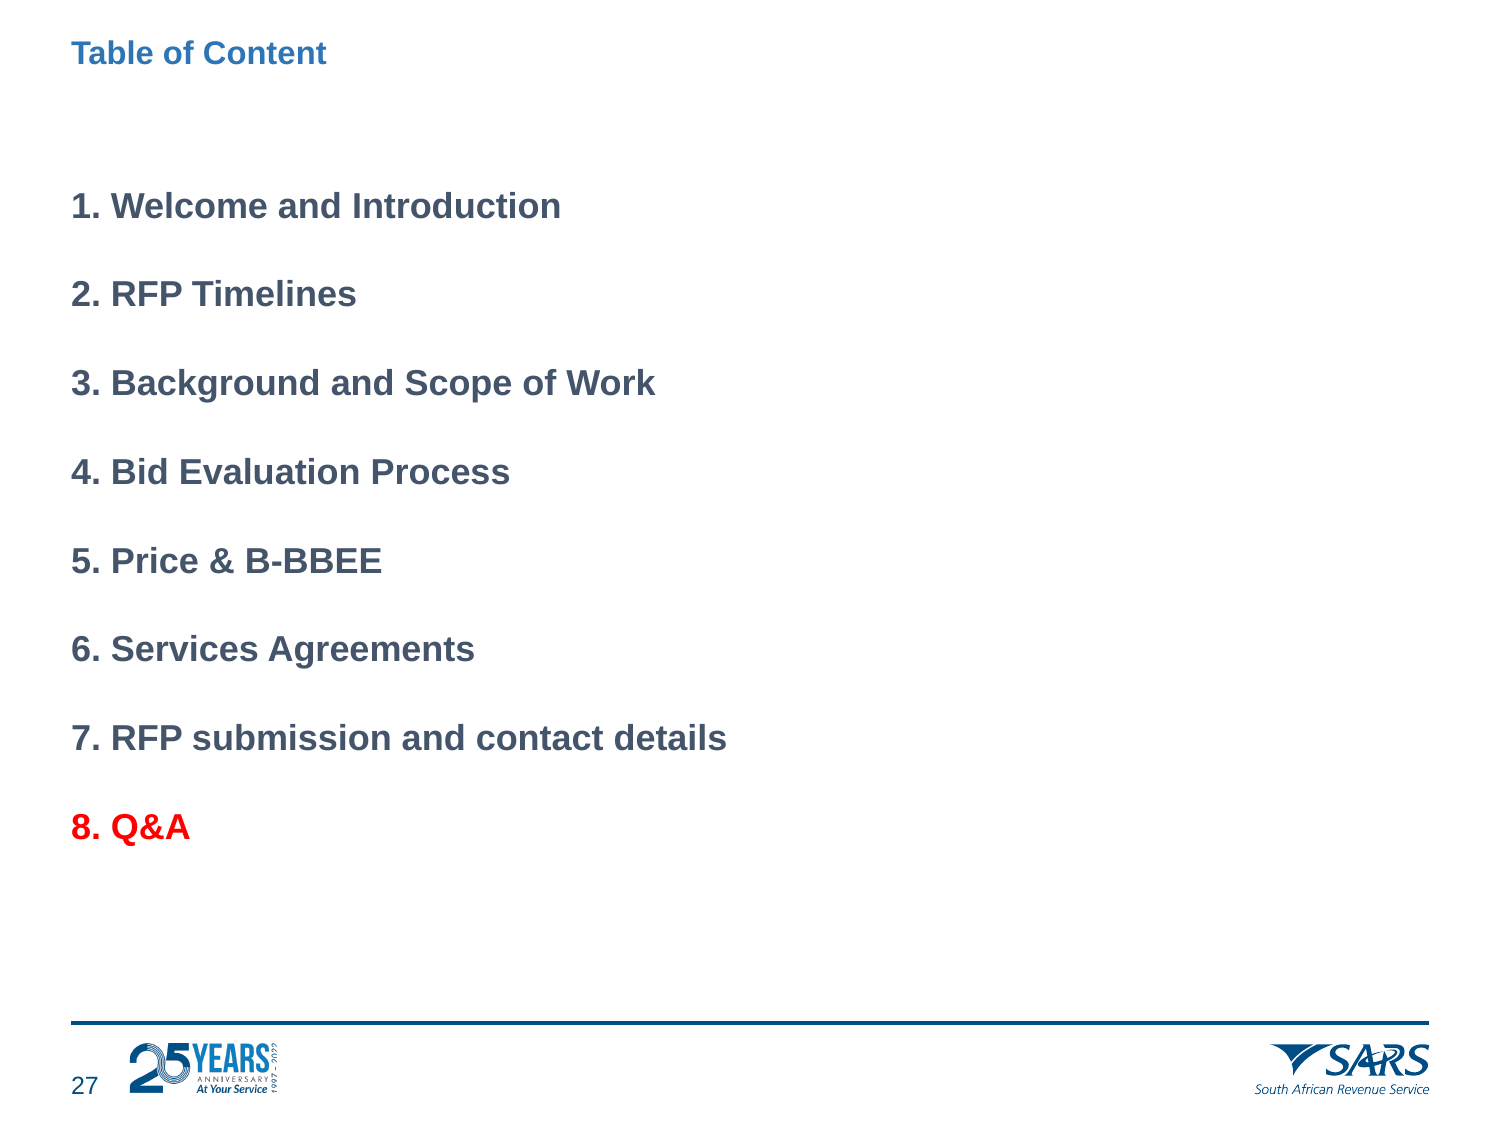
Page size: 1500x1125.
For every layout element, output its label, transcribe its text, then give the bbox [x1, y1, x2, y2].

title Table of Content [56, 28, 1350, 116]
list 1. Welcome and Introduction 2. RFP Timelines 3. Background and Scope of Work 4. Bid Evaluation Process 5. Price & B-BBEE 6. Services Agreements 7. RFP submission and contact details 8. Q&A [56, 159, 1430, 857]
slide_number 26 [56, 1054, 394, 1115]
